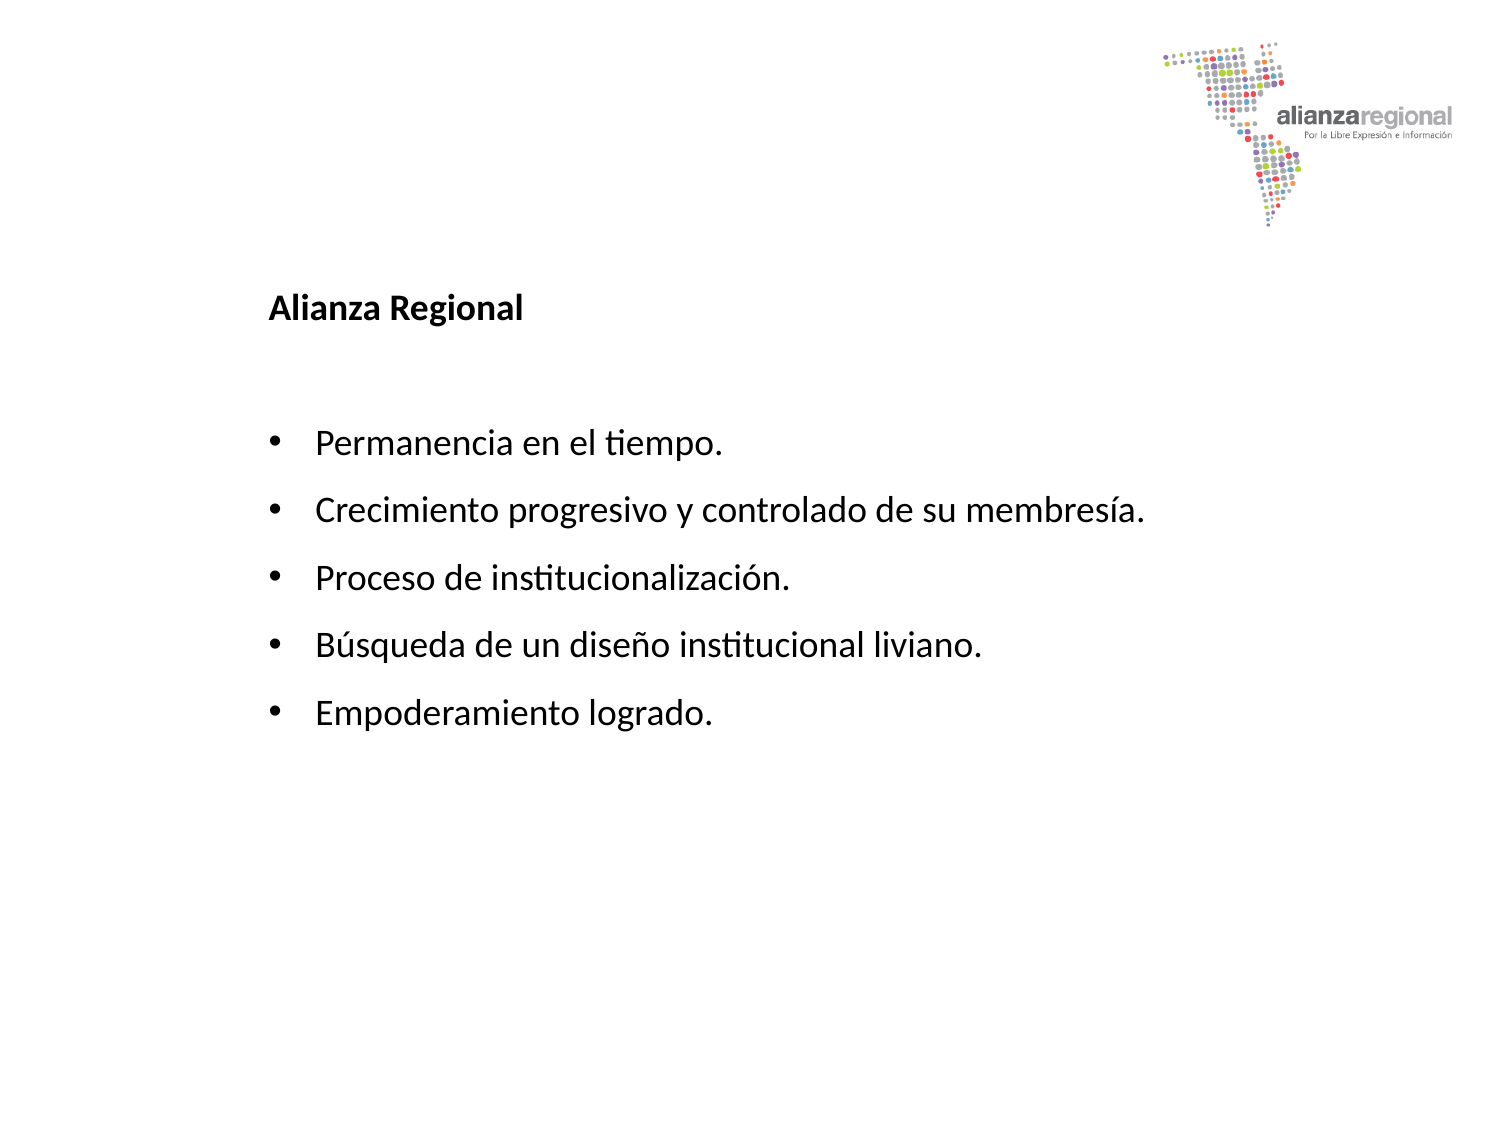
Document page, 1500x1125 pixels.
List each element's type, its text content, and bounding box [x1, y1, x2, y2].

text_box Alianza Regional Permanencia en el tiempo. Crecimiento progresivo y controlado de su membresía. Proceso de institucionalización. Búsqueda de un diseño institucional liviano. Empoderamiento logrado. [253, 208, 1500, 786]
picture [1163, 42, 1452, 227]
